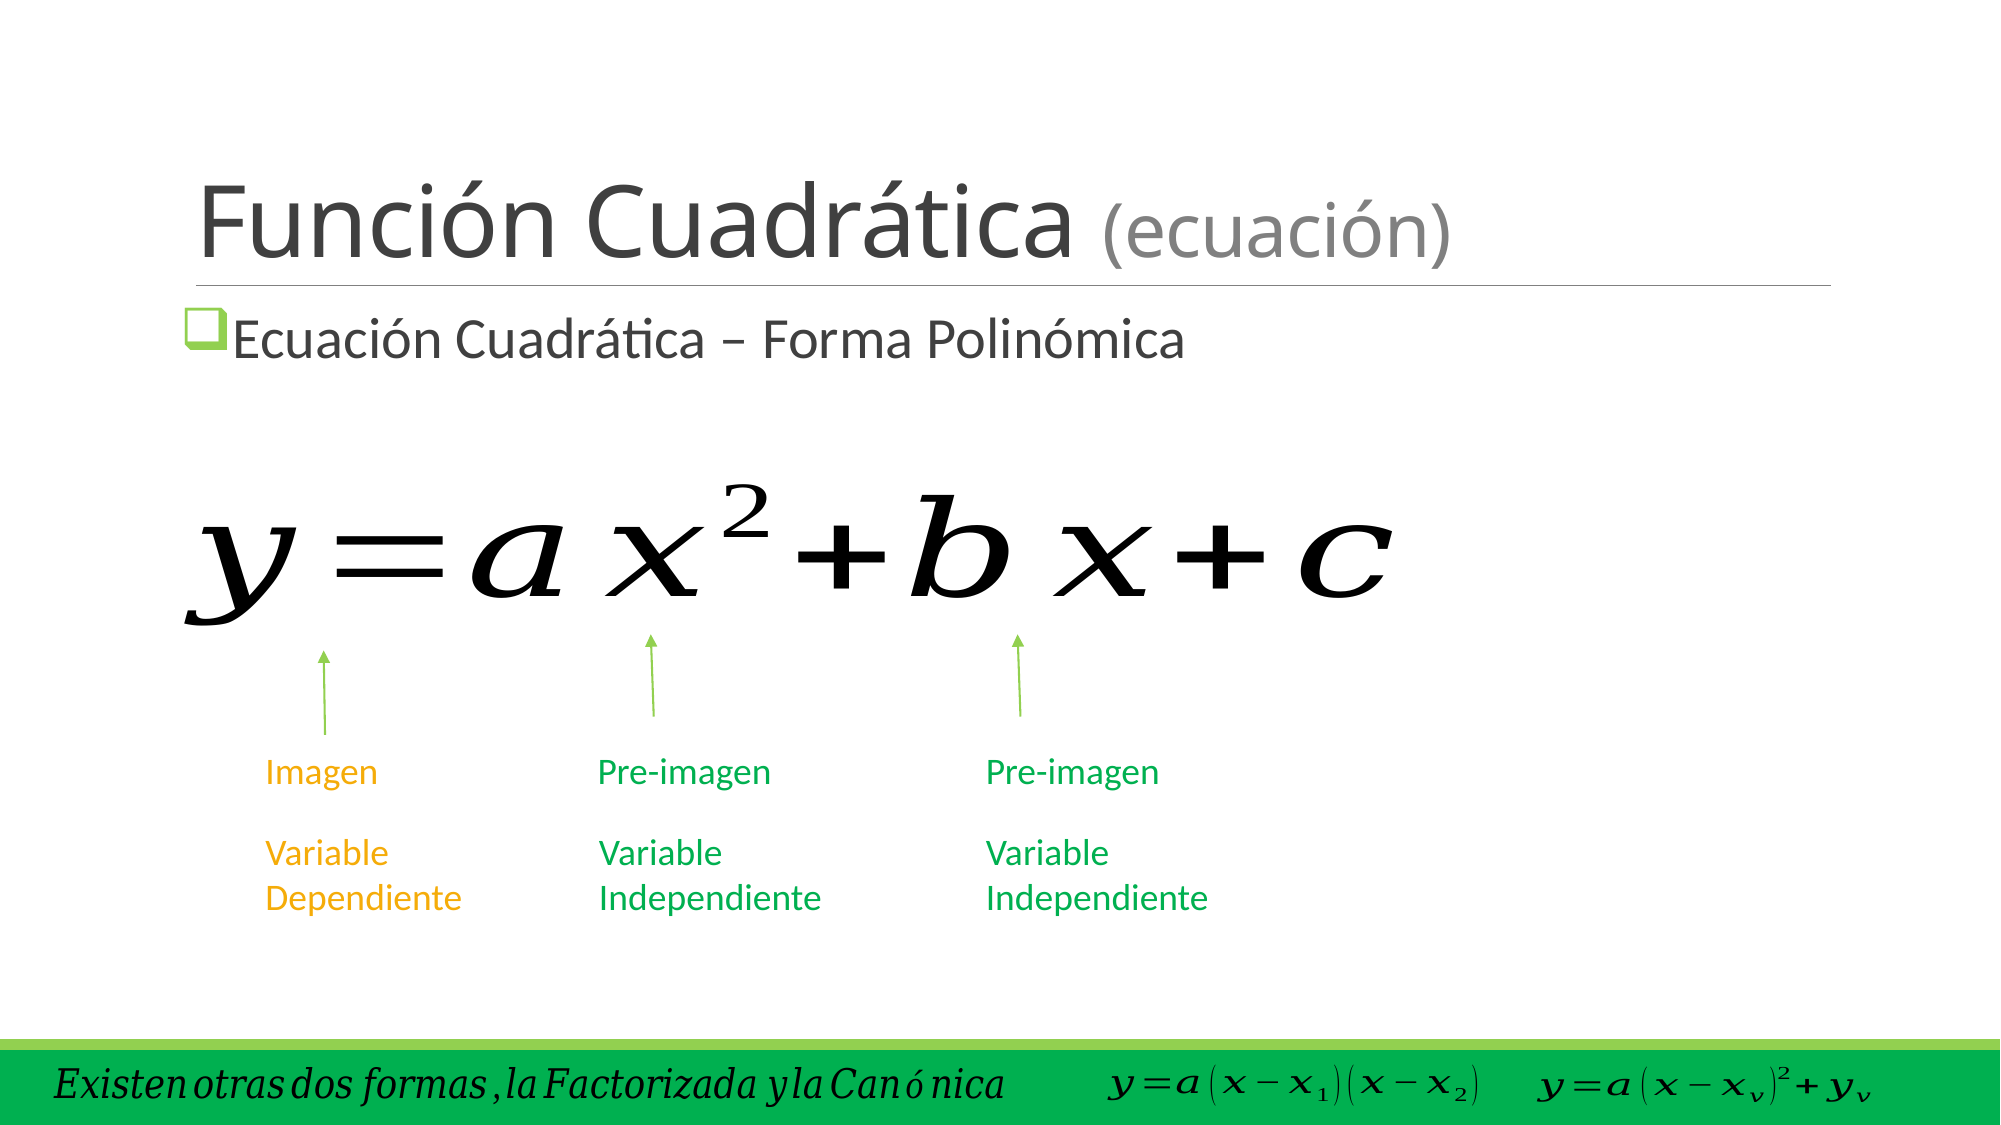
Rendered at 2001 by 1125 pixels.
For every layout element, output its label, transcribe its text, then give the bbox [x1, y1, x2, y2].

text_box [650, 633, 655, 718]
text_box Variable Independiente [584, 820, 862, 926]
text_box Variable Independiente [971, 820, 1249, 926]
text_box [1017, 633, 1021, 718]
text_box Variable Dependiente [250, 820, 501, 926]
list Ecuación Cuadrática – Forma Polinómica [180, 301, 1242, 397]
text_box Imagen [250, 739, 434, 800]
title Función Cuadrática (ecuación) [180, 47, 1830, 285]
text_box Pre-imagen [582, 739, 829, 799]
text_box Pre-imagen [971, 739, 1242, 799]
